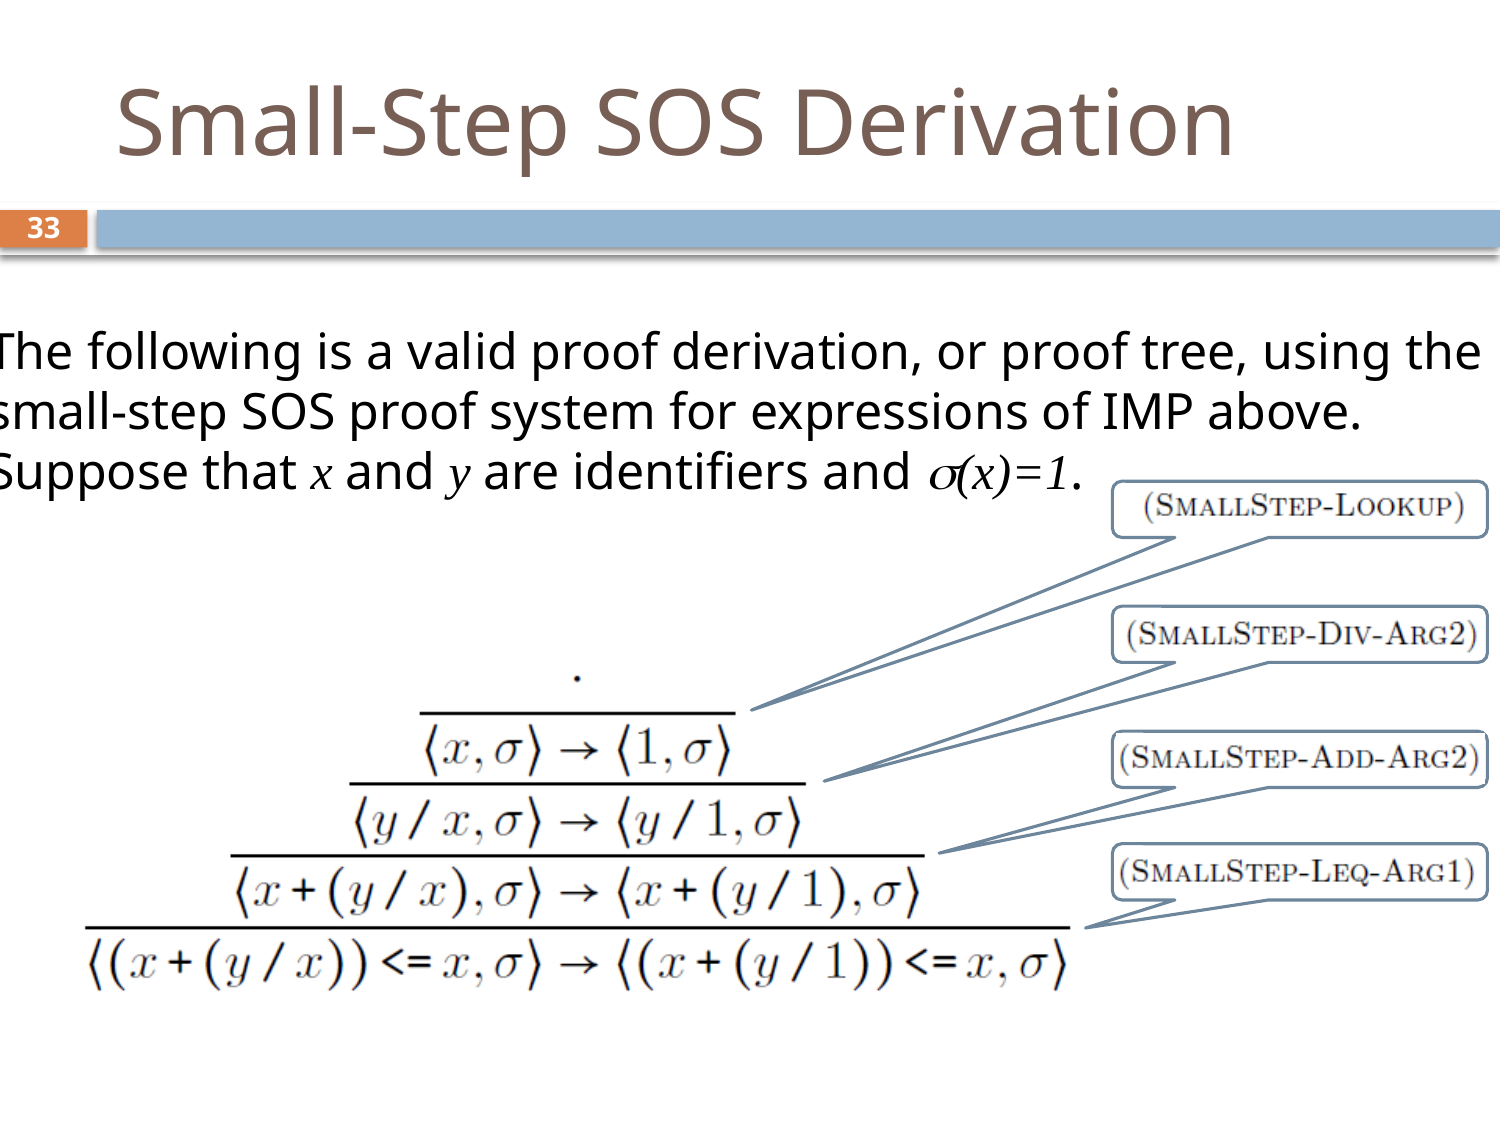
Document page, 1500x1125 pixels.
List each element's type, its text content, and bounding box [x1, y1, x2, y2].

slide_number 33 [0, 208, 88, 249]
text_box [1110, 604, 1489, 660]
text_box [1102, 795, 1239, 823]
title Small-Step SOS Derivation [100, 37, 1438, 200]
picture [1118, 609, 1484, 656]
text_box [1112, 729, 1489, 737]
picture [1115, 733, 1486, 785]
picture [1118, 855, 1482, 894]
text_box The following is a valid proof derivation, or proof tree, using the small-step SOS proof system for expressions of IMP above. Suppose that x and y are identifiers and (x)=1. [0, 312, 1499, 508]
text_box [875, 542, 1260, 658]
text_box [1102, 666, 1262, 709]
picture [62, 658, 1098, 1001]
text_box [1102, 903, 1259, 928]
text_box [1110, 479, 1489, 540]
text_box [1110, 842, 1489, 899]
picture [1132, 484, 1476, 532]
